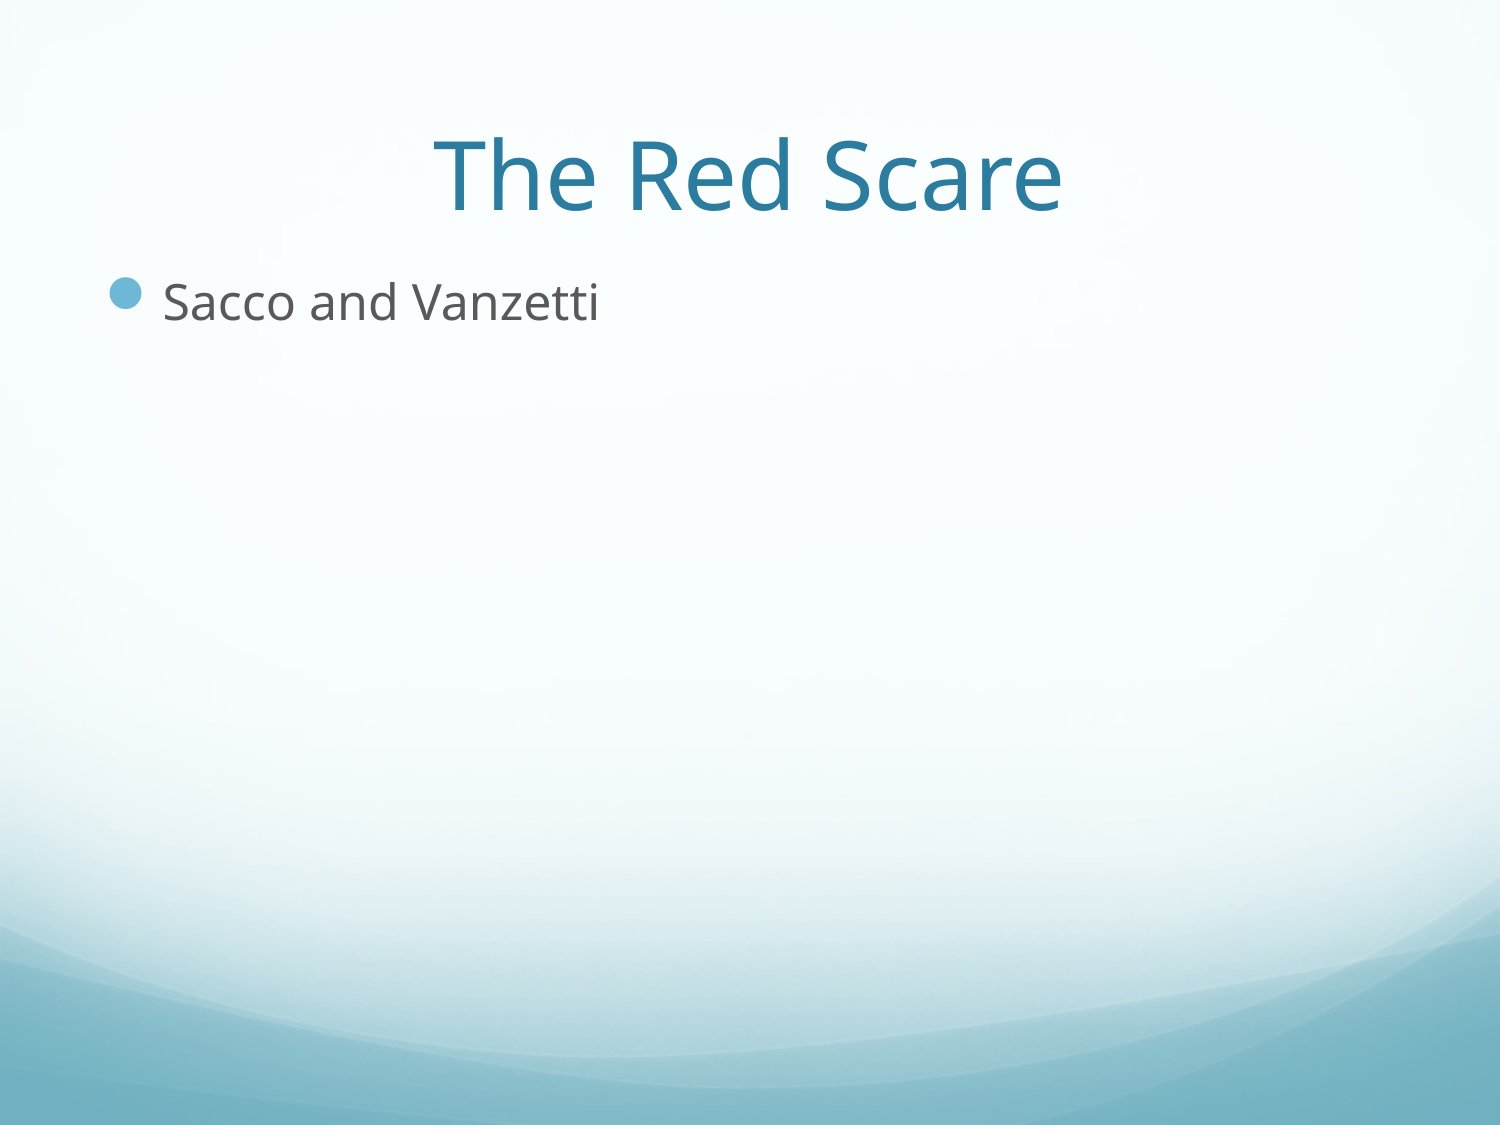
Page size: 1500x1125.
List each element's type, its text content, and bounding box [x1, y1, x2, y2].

title The Red Scare [90, 17, 1410, 237]
list Sacco and Vanzetti [90, 262, 1410, 975]
